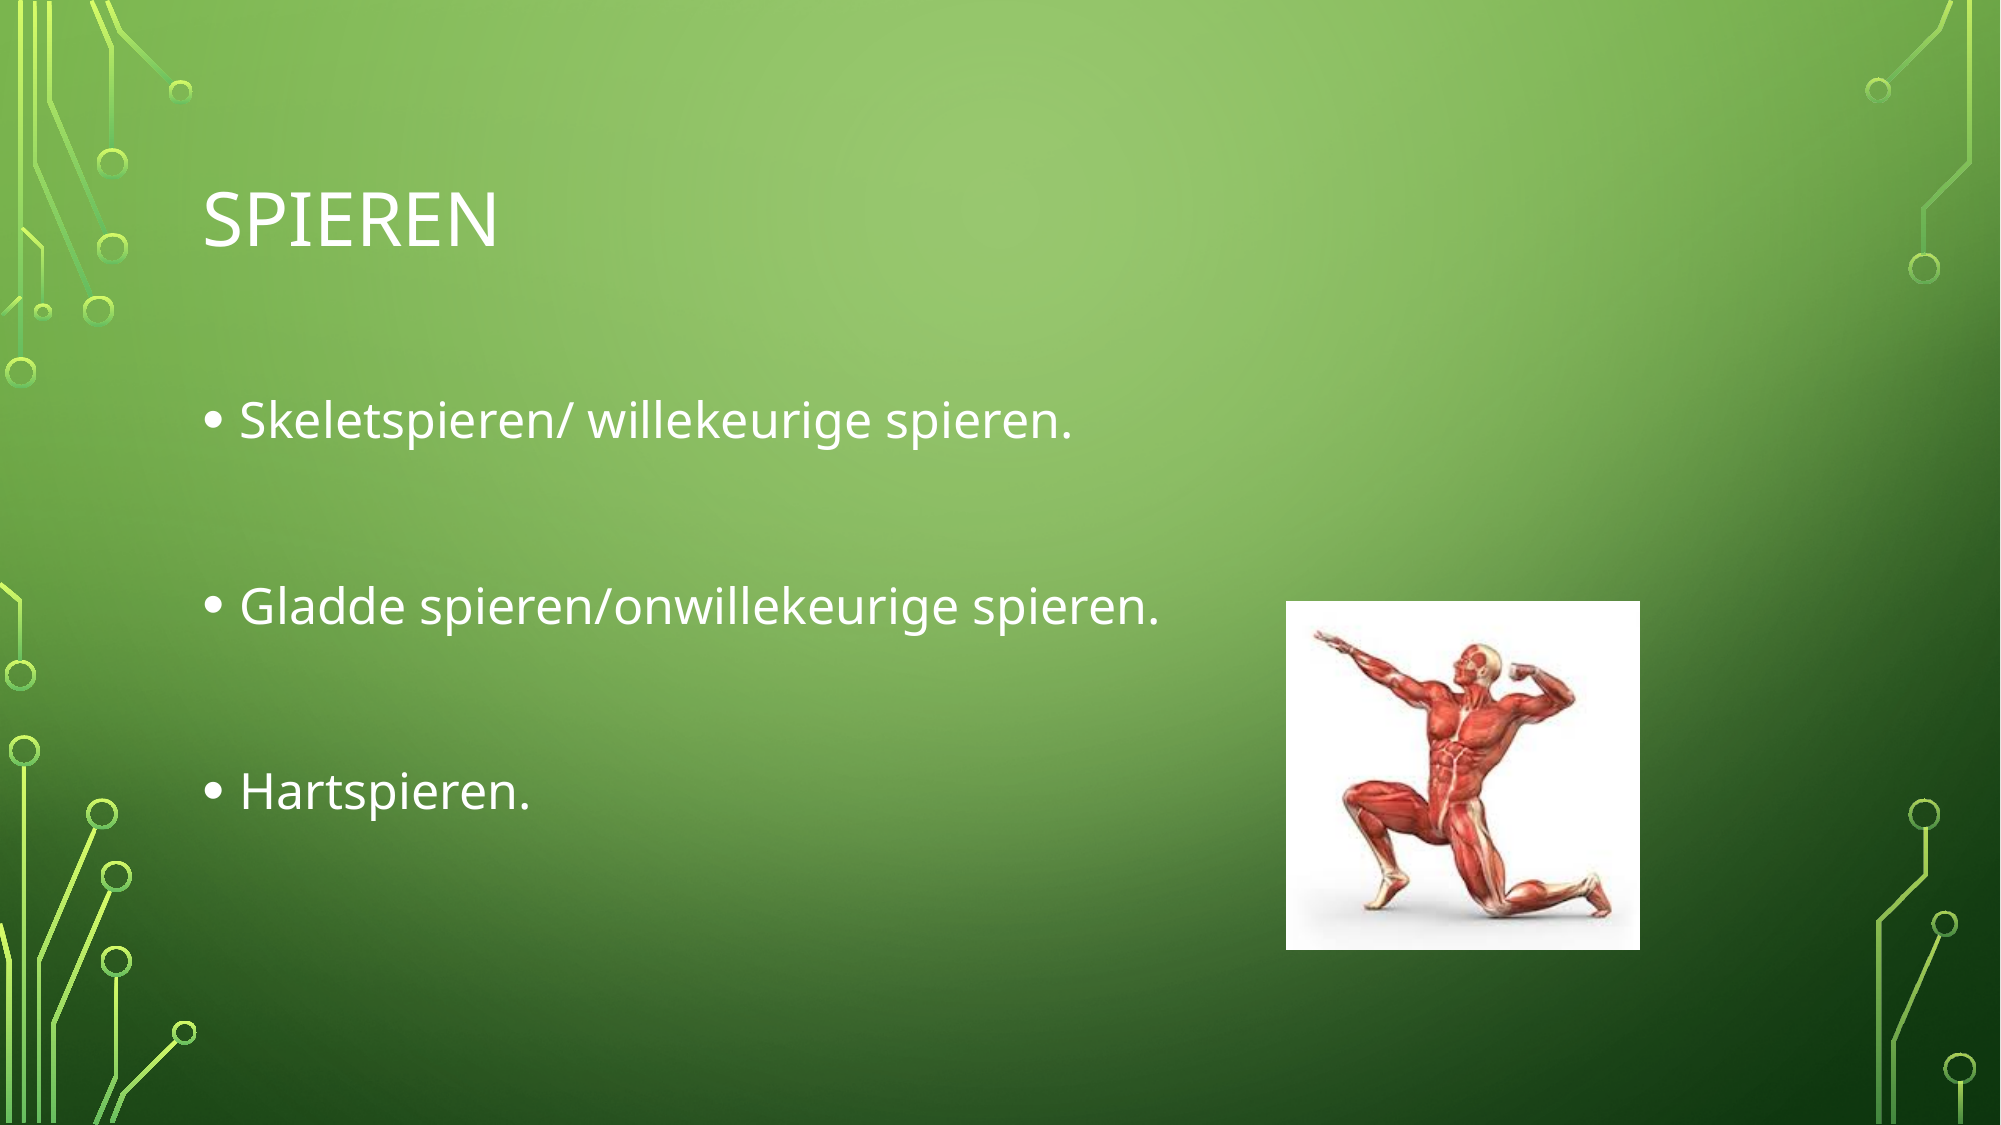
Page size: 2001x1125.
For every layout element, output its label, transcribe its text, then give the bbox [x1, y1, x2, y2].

picture [1286, 601, 1641, 951]
title Spieren [187, 101, 1813, 344]
list Skeletspieren/ willekeurige spieren. Gladde spieren/onwillekeurige spieren. Hartspieren. [187, 369, 1813, 950]
